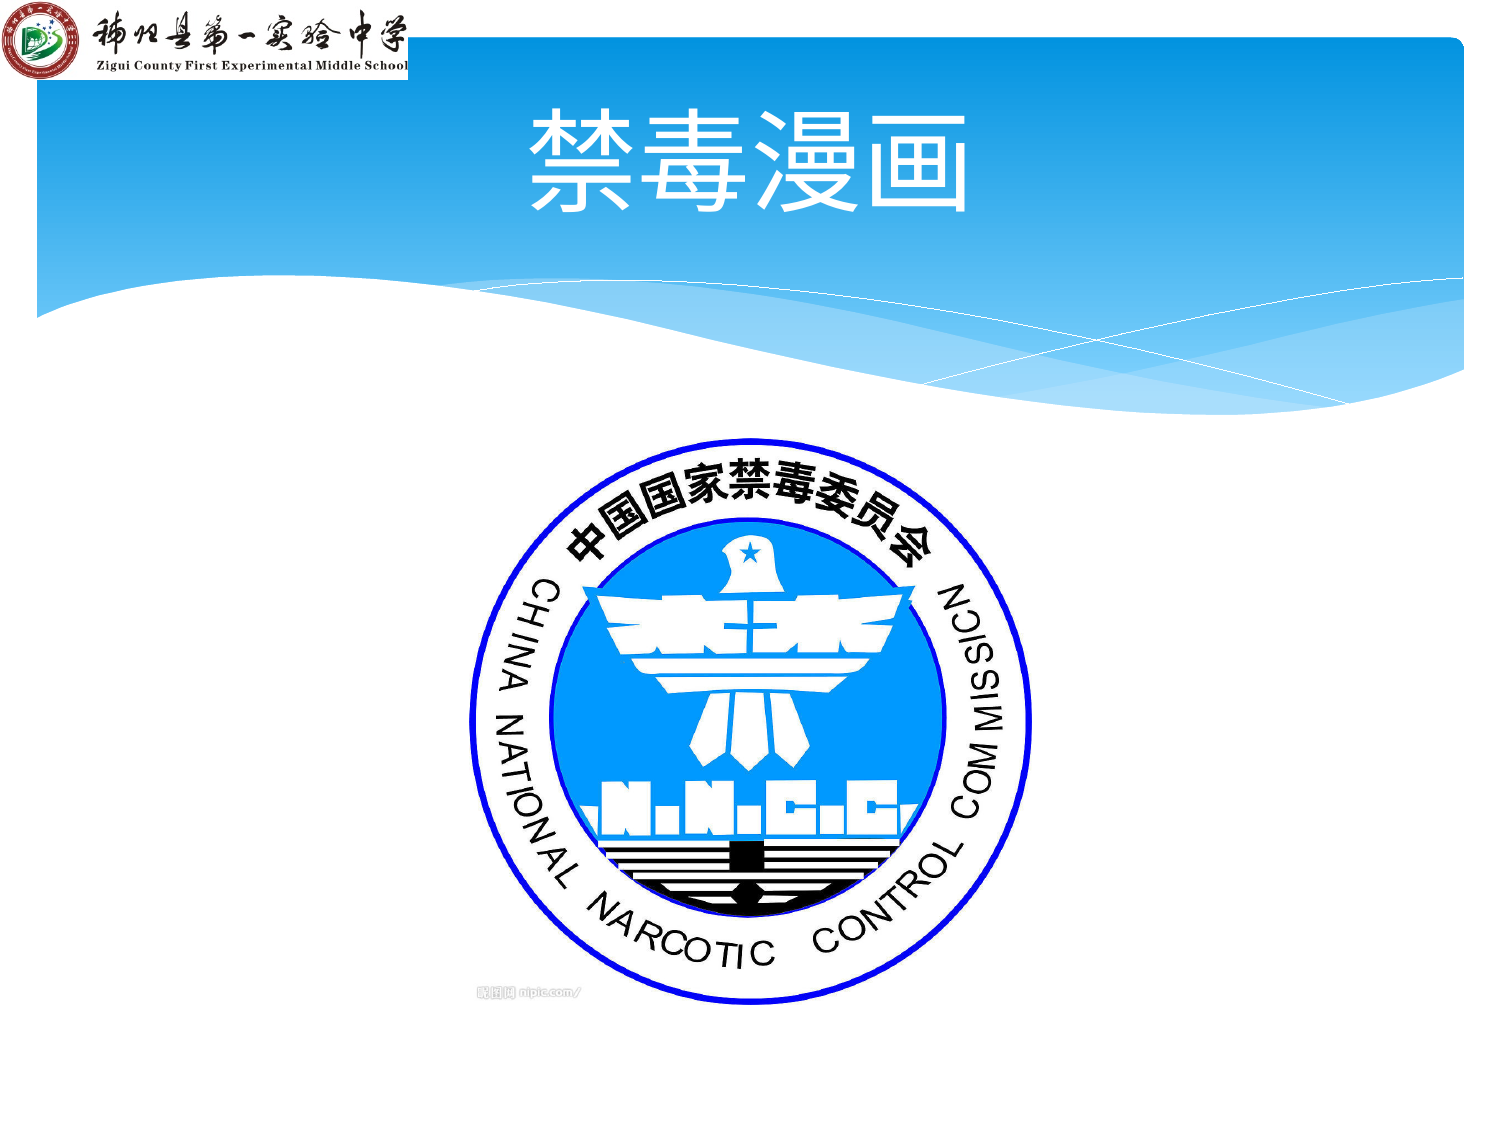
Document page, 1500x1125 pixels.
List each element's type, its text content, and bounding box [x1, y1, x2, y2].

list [469, 438, 1032, 1006]
title 禁毒漫画 [75, 55, 1425, 261]
picture [0, 0, 408, 81]
